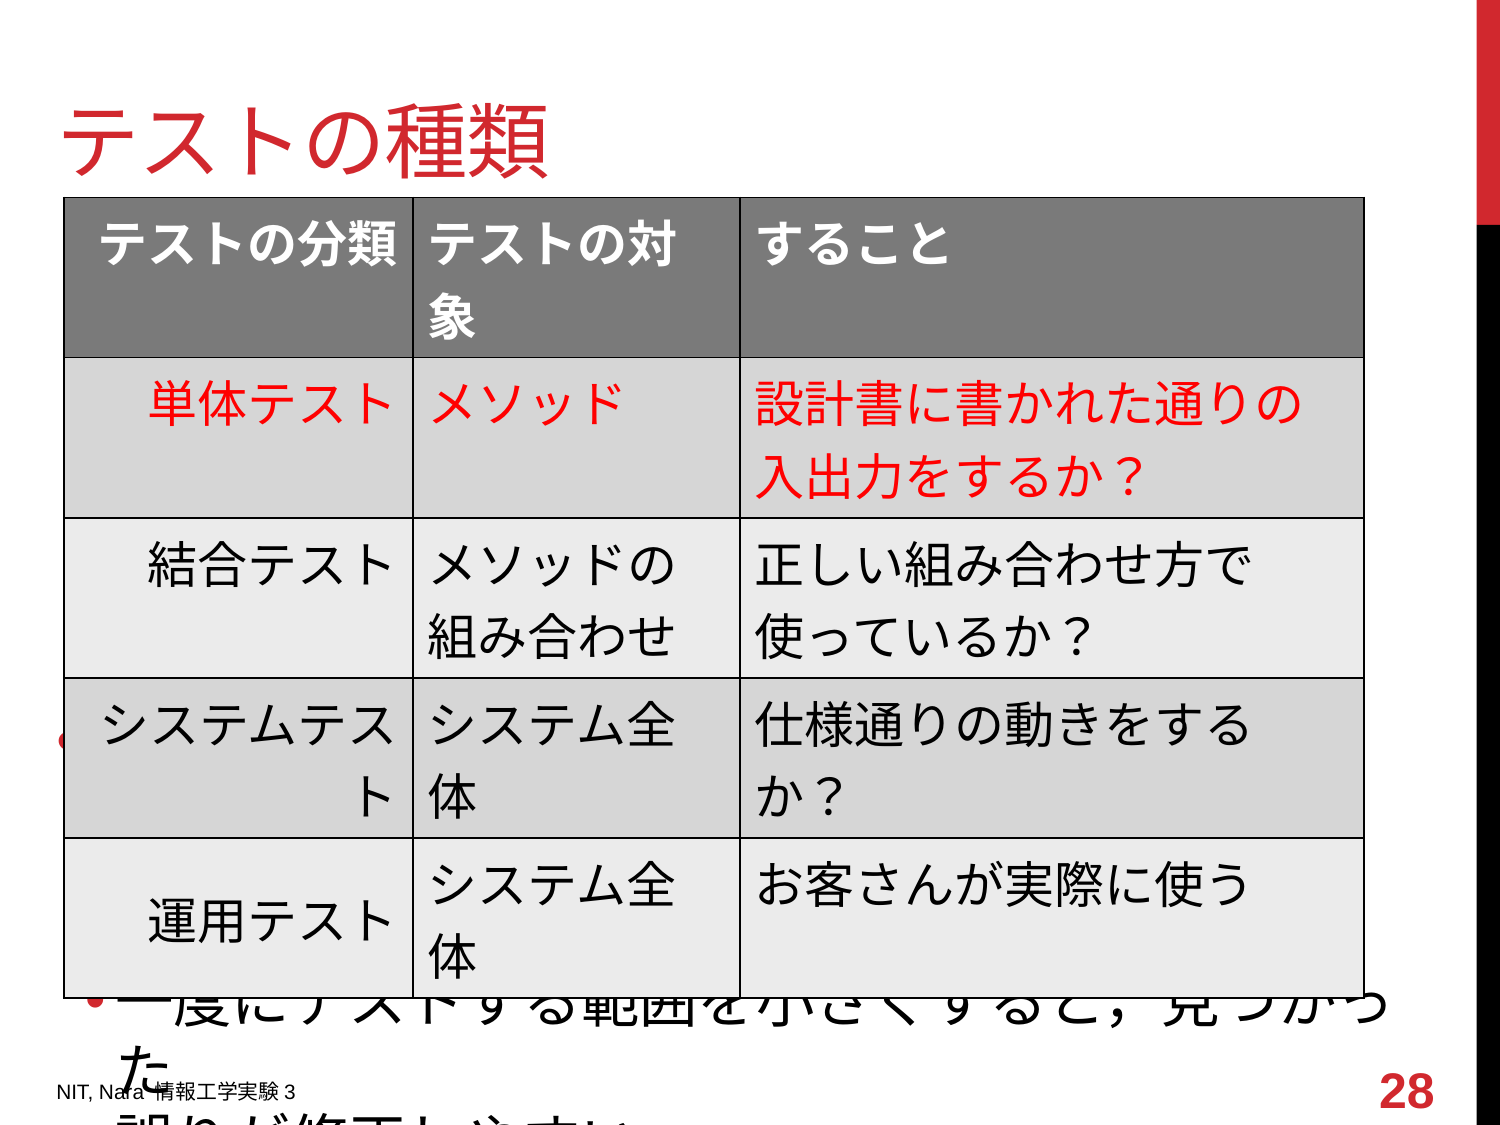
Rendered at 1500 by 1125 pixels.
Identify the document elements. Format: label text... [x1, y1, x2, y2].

list 小さい部分からテストして，だんだん大きな システム全体をテストしていく 一度にテストする範囲を小さくすると，見つかった 誤りが修正しやすい [41, 692, 1436, 1047]
table_cell システム全体 [414, 839, 739, 997]
table_header すること [741, 198, 1363, 357]
table_cell メソッド [414, 358, 739, 517]
footer NIT, Nara 情報工学実験3 [41, 1071, 604, 1118]
table_cell システム全体 [414, 679, 739, 837]
table_cell お客さんが実際に使う [741, 839, 1363, 997]
slide_number 28 [1364, 1058, 1475, 1119]
table_cell 結合テスト [65, 519, 412, 677]
title テストの種類 [41, 25, 1436, 197]
table_cell 運用テスト [65, 839, 412, 997]
table_cell メソッドの 組み合わせ [414, 519, 739, 677]
table_header テストの分類 [65, 198, 412, 357]
table_cell システムテスト [65, 679, 412, 837]
table_cell 仕様通りの動きをするか？ [741, 679, 1363, 837]
table_cell 正しい組み合わせ方で 使っているか？ [741, 519, 1363, 677]
table_cell 単体テスト [65, 358, 412, 517]
table_header テストの対象 [414, 198, 739, 357]
table_cell 設計書に書かれた通りの 入出力をするか？ [741, 358, 1363, 517]
